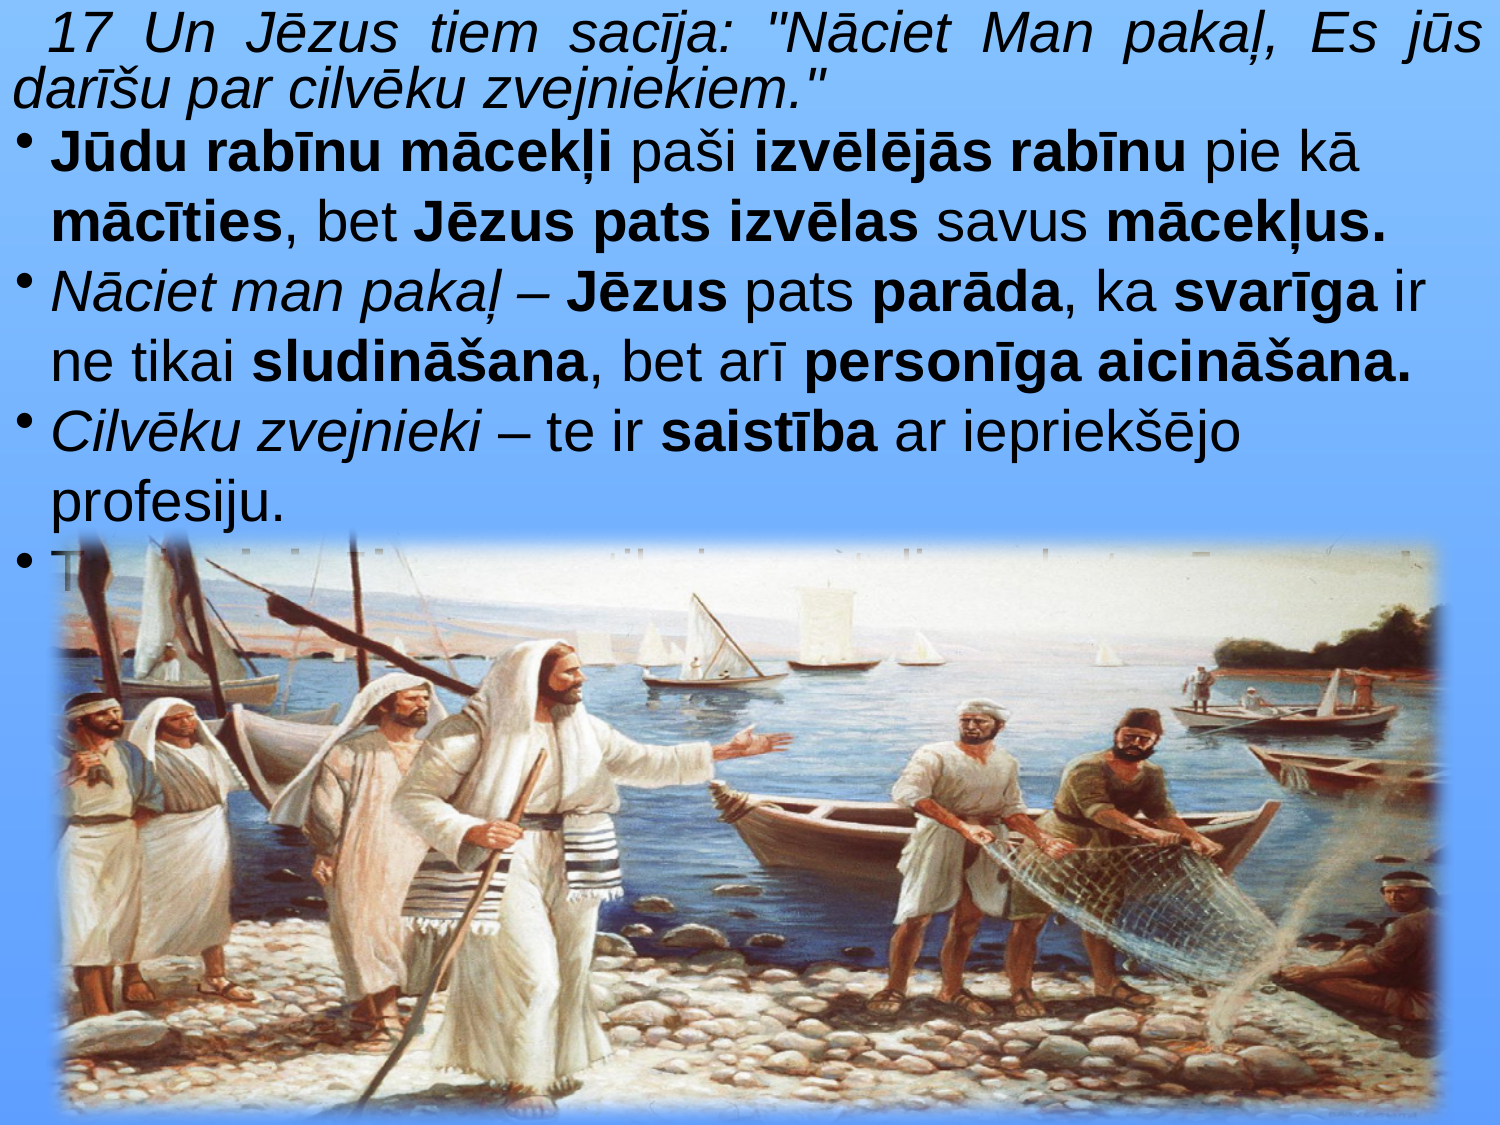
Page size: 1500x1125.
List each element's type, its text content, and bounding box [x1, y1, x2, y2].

list 17 Un Jēzus tiem sacīja: "Nāciet Man pakaļ, Es jūs darīšu par cilvēku zvejniekiem." [0, 0, 1500, 105]
picture [46, 527, 1454, 1125]
text_box Jūdu rabīnu mācekļi paši izvēlējās rabīnu pie kā mācīties, bet Jēzus pats izvēlas savus mācekļus. Nāciet man pakaļ – Jēzus pats parāda, ka svarīga ir ne tikai sludināšana, bet arī personīga aicināšana. Cilvēku zvejnieki – te ir saistība ar iepriekšējo profesiju. Tas ir aicinājums ne tikai apustuļiem, bet arī mums! [0, 105, 1500, 611]
